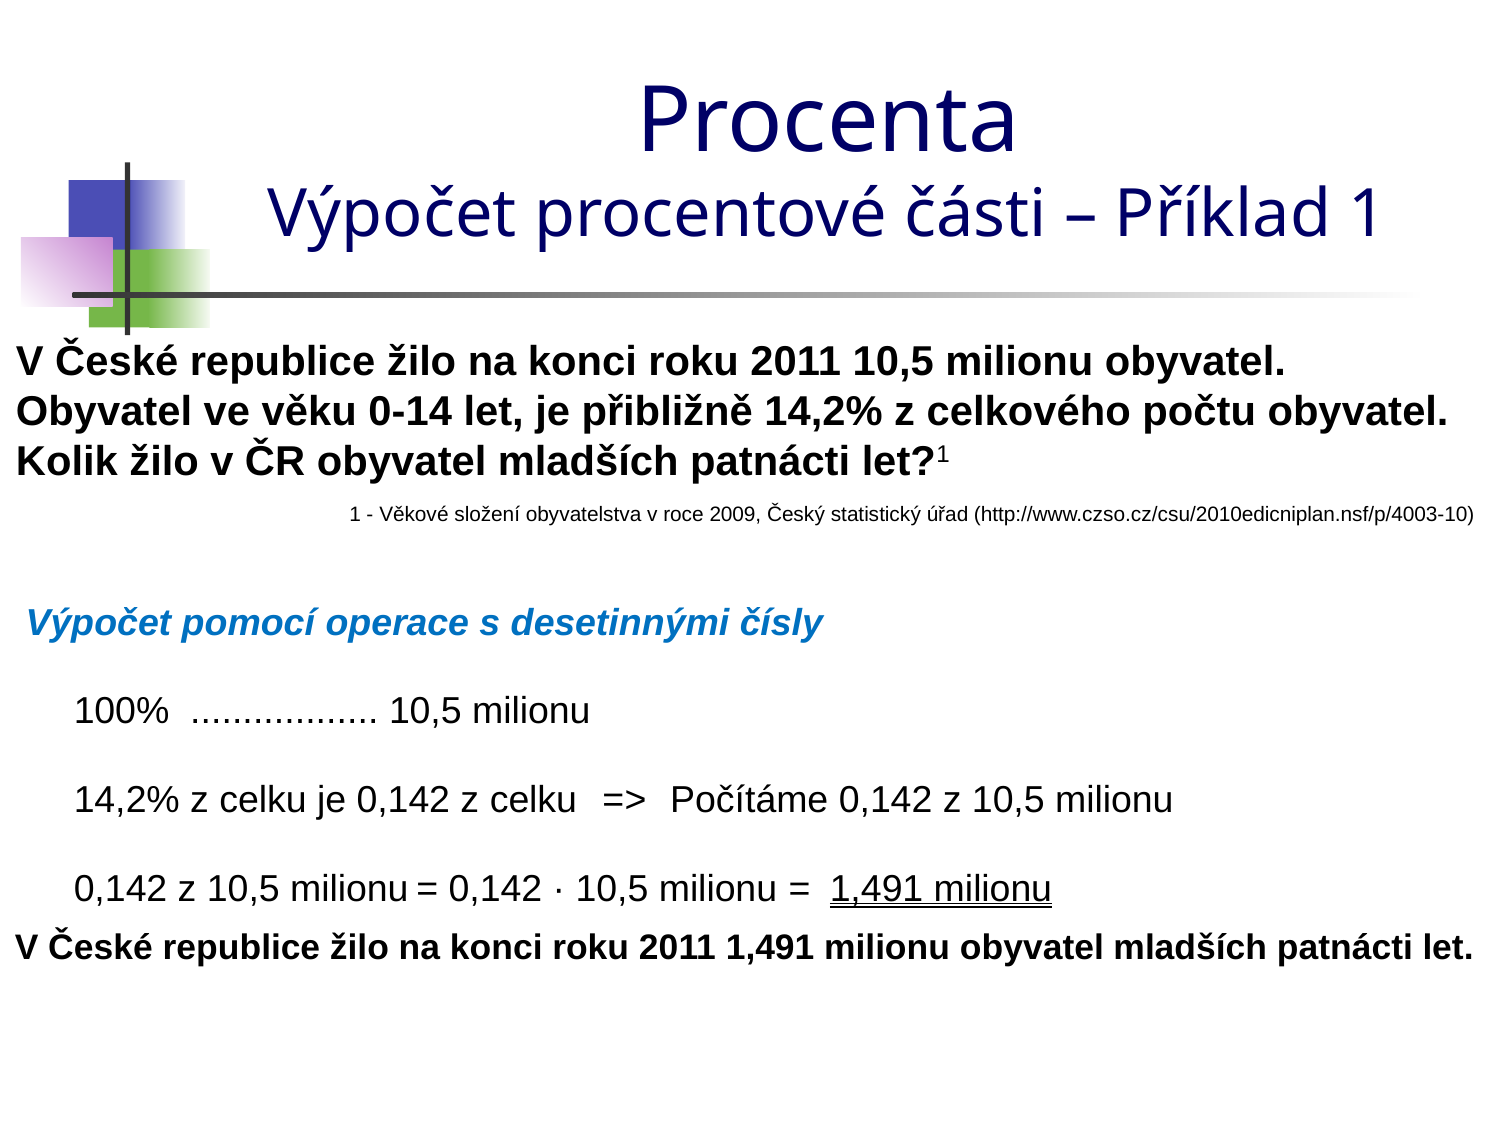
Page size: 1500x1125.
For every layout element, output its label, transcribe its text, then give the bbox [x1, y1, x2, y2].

text_box 1 - Věkové složení obyvatelstva v roce 2009, Český statistický úřad (http://www.czso.cz/csu/2010edicniplan.nsf/p/4003-10) [334, 492, 1499, 533]
text_box V České republice žilo na konci roku 2011 1,491 milionu obyvatel mladších patnácti let. [0, 916, 1498, 975]
title Procenta Výpočet procentové části – Příklad 1 [188, 34, 1468, 276]
text_box Počítáme 0,142 z 10,5 milionu [691, 767, 1211, 828]
text_box 100% .................. 10,5 milionu [58, 679, 680, 739]
text_box 0,142 z 10,5 milionu [58, 856, 401, 916]
text_box = 0,142 · 10,5 milionu [401, 856, 773, 916]
text_box 1,491 milionu [826, 856, 1247, 916]
text_box Výpočet pomocí operace s desetinnými čísly [10, 590, 874, 651]
text_box => [587, 767, 691, 828]
text_box V České republice žilo na konci roku 2011 10,5 milionu obyvatel. Obyvatel ve věku 0-14 let, je přibližně 14,2% z celkového počtu obyvatel. Kolik žilo v ČR obyvatel mladších patnácti let?1 [1, 326, 1500, 492]
text_box = [773, 856, 826, 916]
text_box 14,2% z celku je 0,142 z celku [58, 767, 587, 828]
